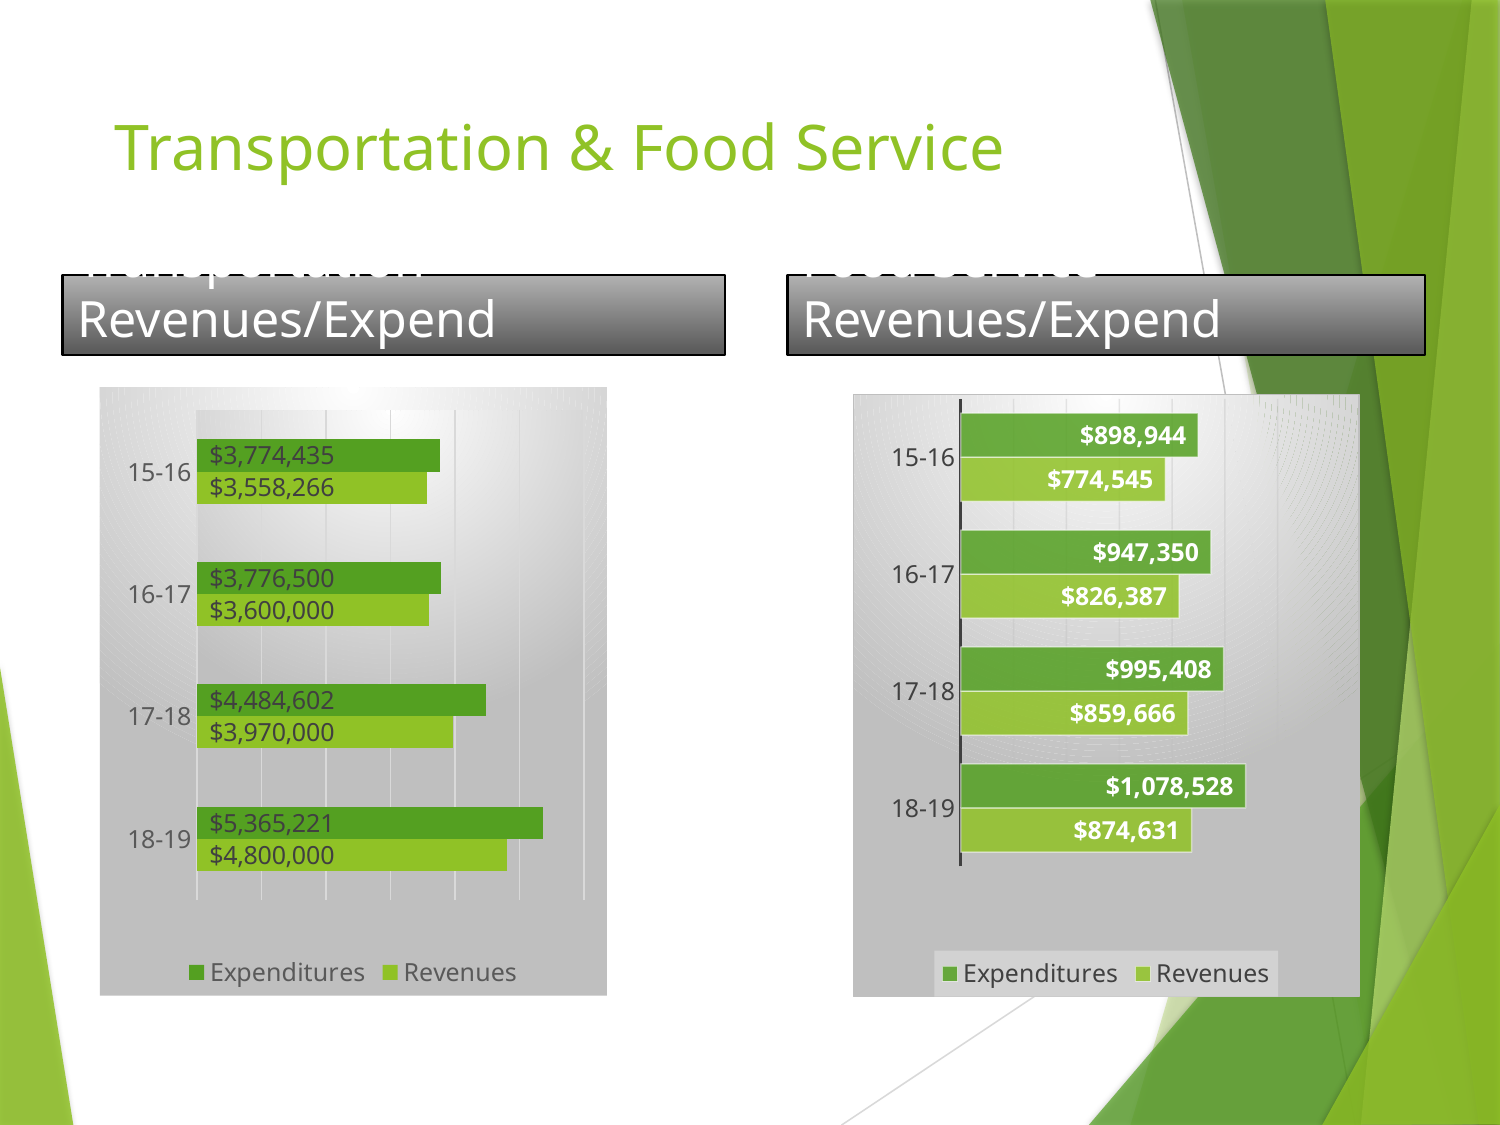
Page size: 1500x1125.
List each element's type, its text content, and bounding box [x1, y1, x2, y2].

title Transportation & Food Service [99, 99, 1142, 243]
list Transportation Revenues/Expend [61, 274, 726, 356]
chart [99, 386, 608, 996]
chart [852, 393, 1361, 998]
list Food Service Revenues/Expend [786, 274, 1426, 356]
